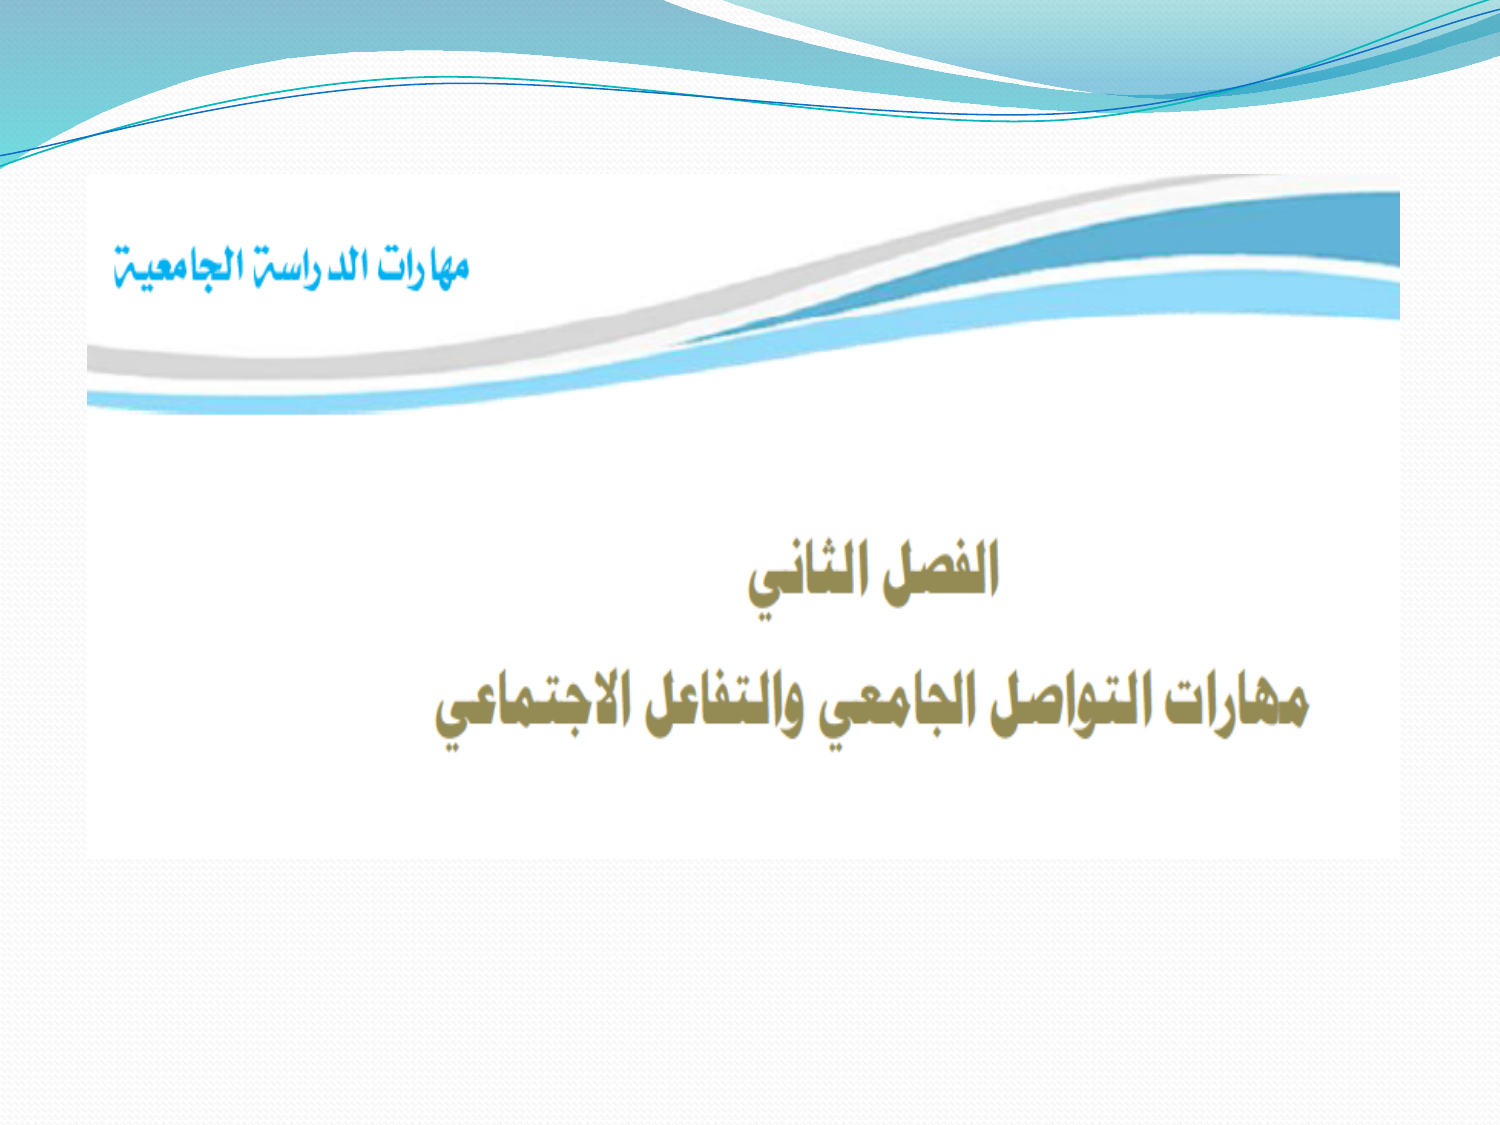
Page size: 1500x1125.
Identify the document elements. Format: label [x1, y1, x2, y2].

picture [87, 174, 1401, 859]
